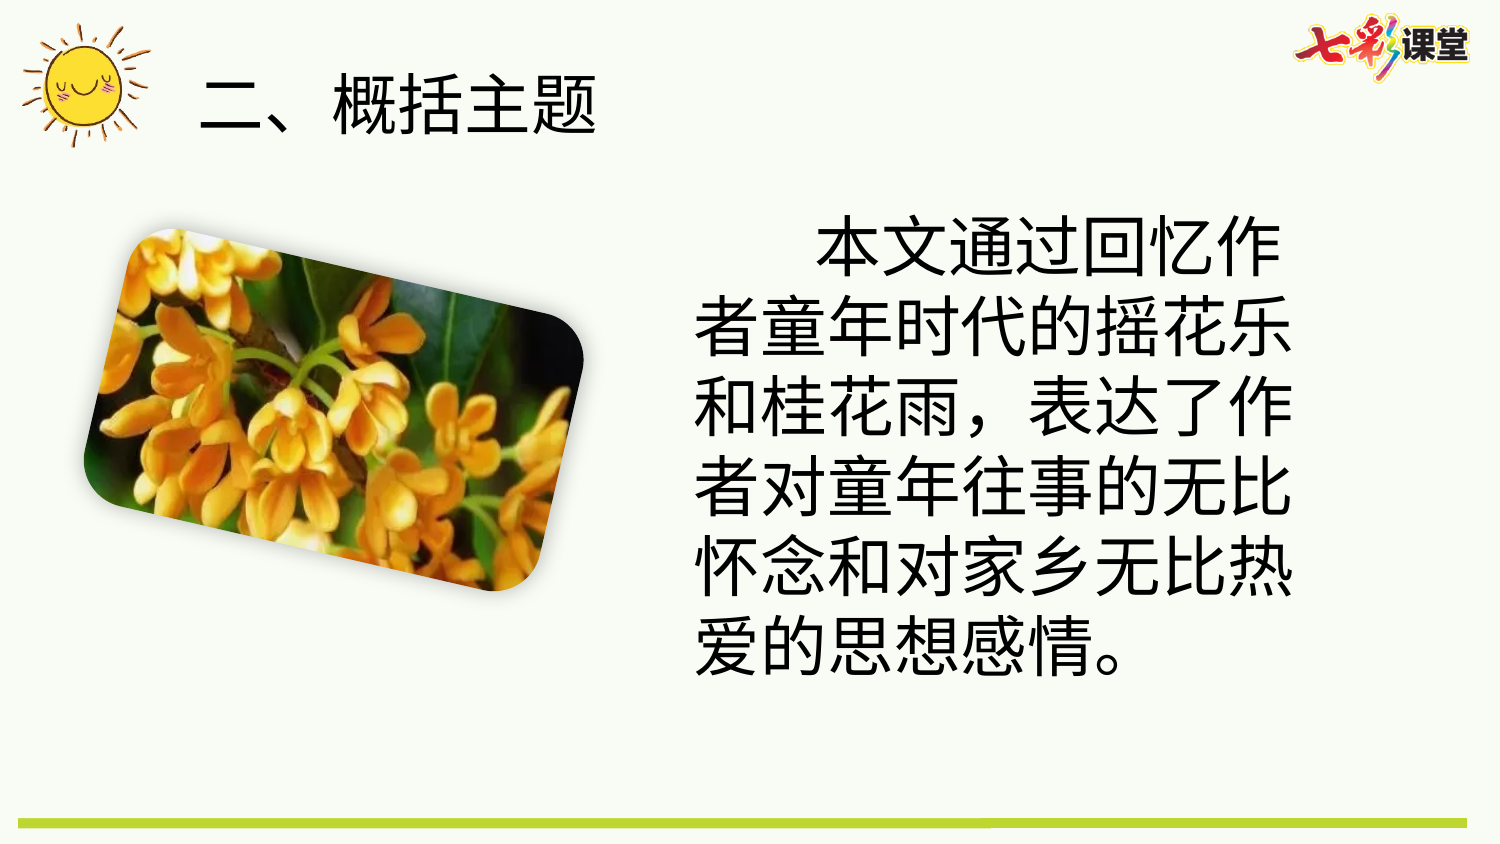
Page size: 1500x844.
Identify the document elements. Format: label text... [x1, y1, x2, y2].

text_box 二、概括主题 [183, 55, 628, 151]
picture [83, 228, 584, 592]
picture [0, 0, 173, 172]
text_box 本文通过回忆作者童年时代的摇花乐和桂花雨，表达了作者对童年往事的无比怀念和对家乡无比热爱的思想感情。 [679, 197, 1353, 692]
picture [1291, 9, 1472, 87]
picture [18, 771, 1467, 844]
